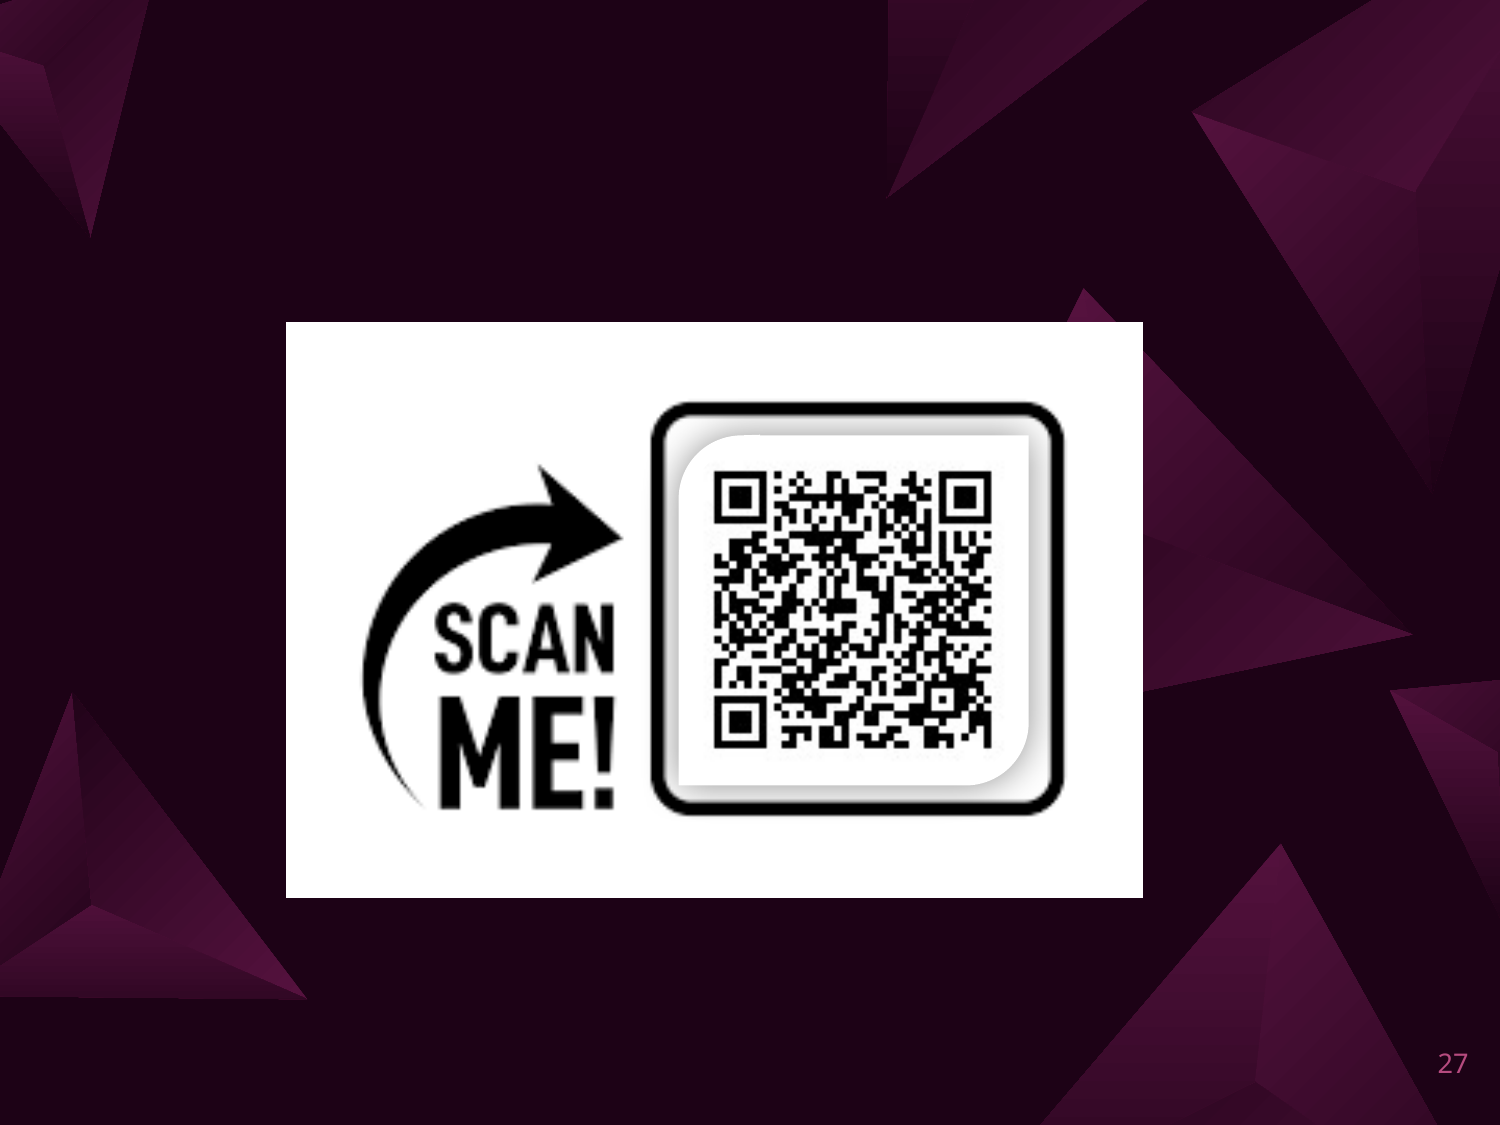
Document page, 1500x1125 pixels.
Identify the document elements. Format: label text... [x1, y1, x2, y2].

slide_number 27 [1402, 1022, 1469, 1109]
picture [285, 322, 1143, 899]
